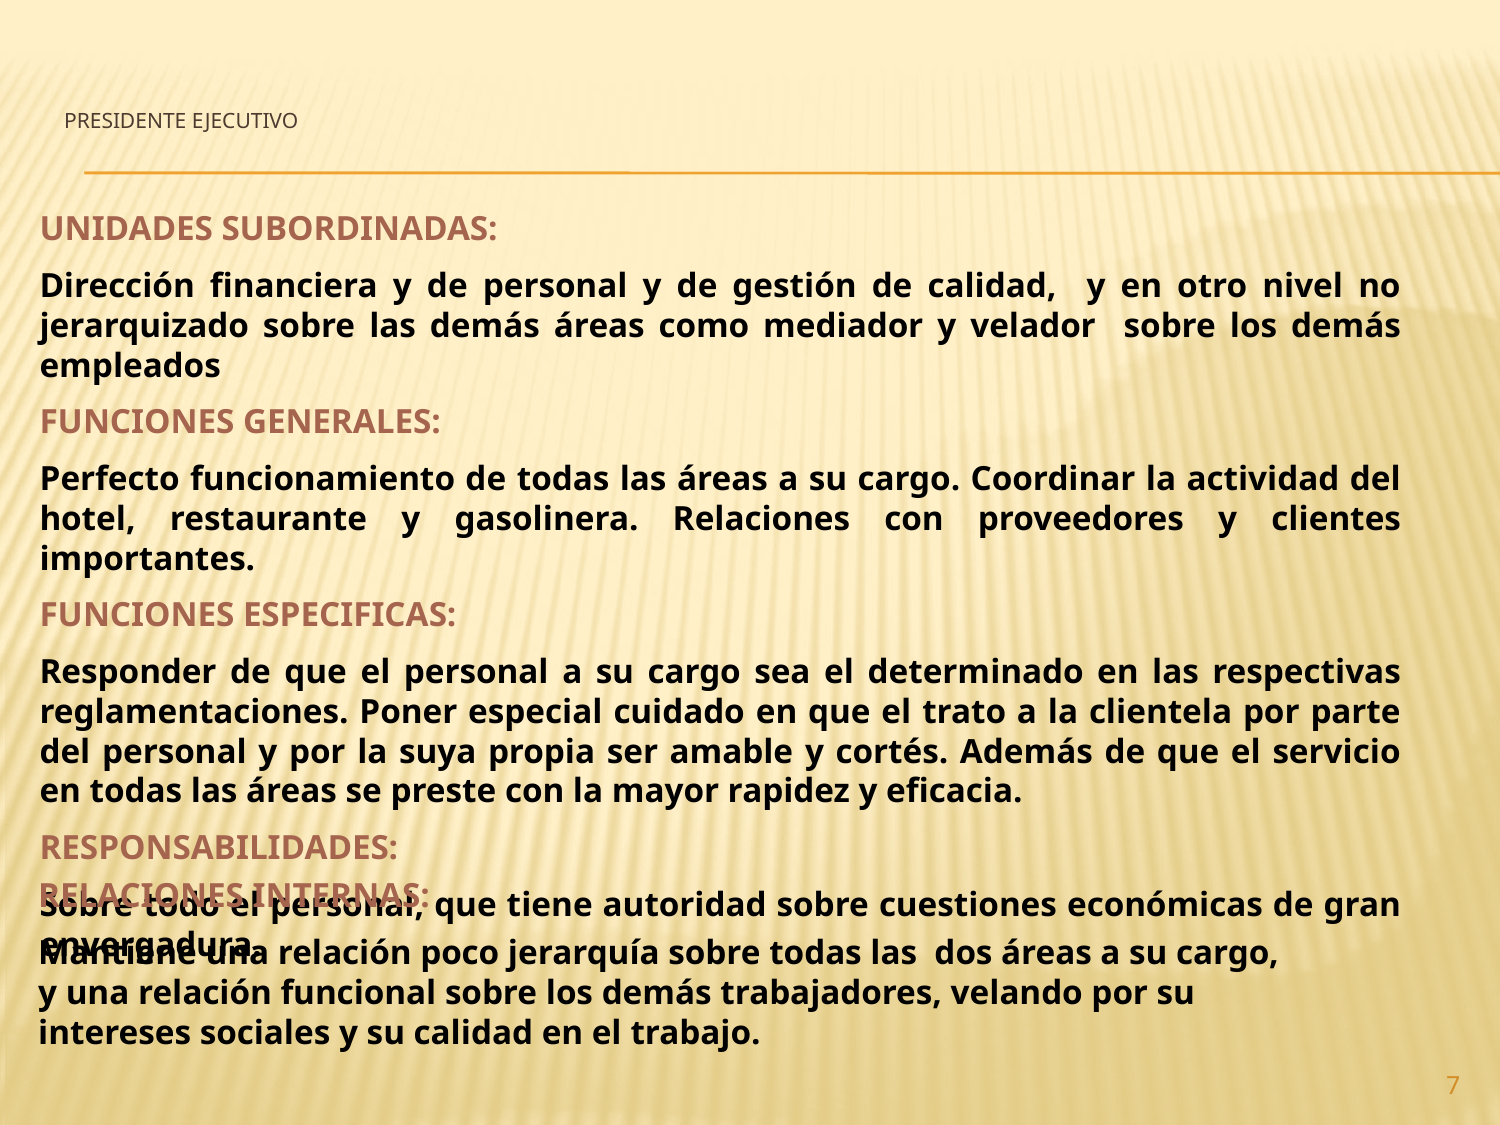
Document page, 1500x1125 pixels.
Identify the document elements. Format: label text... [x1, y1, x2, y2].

text_box RELACIONES INTERNAS: Mantiene una relación poco jerarquía sobre todas las dos áreas a su cargo, y una relación funcional sobre los demás trabajadores, velando por su intereses sociales y su calidad en el trabajo. [23, 867, 1301, 1059]
text_box [46, 187, 1500, 294]
text_box UNIDADES SUBORDINADAS: Dirección financiera y de personal y de gestión de calidad, y en otro nivel no jerarquizado sobre las demás áreas como mediador y velador sobre los demás empleados FUNCIONES GENERALES: Perfecto funcionamiento de todas las áreas a su cargo. Coordinar la actividad del hotel, restaurante y gasolinera. Relaciones con proveedores y clientes importantes. FUNCIONES ESPECIFICAS: Responder de que el personal a su cargo sea el determinado en las respectivas reglamentaciones. Poner especial cuidado en que el trato a la clientela por parte del personal y por la suya propia ser amable y cortés. Además de que el servicio en todas las áreas se preste con la mayor rapidez y eficacia. RESPONSABILIDADES: Sobre todo el personal, que tiene autoridad sobre cuestiones económicas de gran envergadura. [24, 199, 1418, 1027]
title Presidente ejecutivo [49, 75, 1475, 141]
slide_number 7 [1350, 1062, 1475, 1103]
